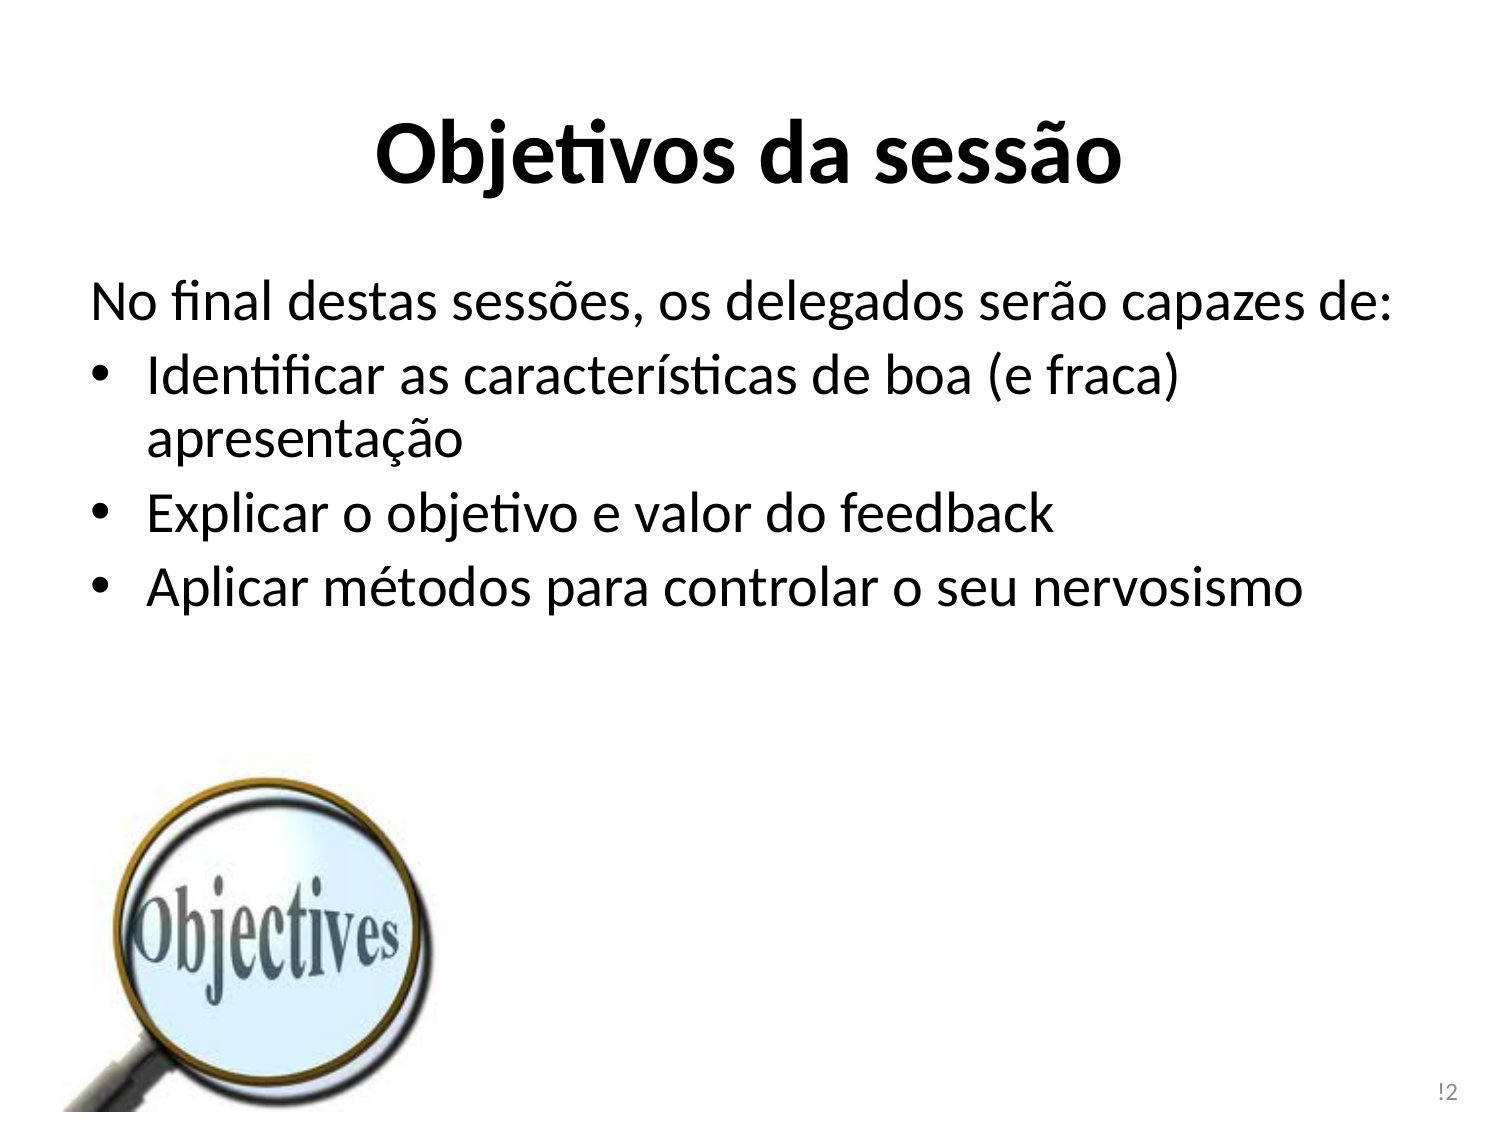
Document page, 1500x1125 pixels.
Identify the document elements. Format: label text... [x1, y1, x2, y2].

picture [0, 753, 539, 1112]
title Objetivos da sessão [74, 61, 1426, 233]
list No final destas sessões, os delegados serão capazes de: Identificar as características de boa (e fraca) apresentação Explicar o objetivo e valor do feedback Aplicar métodos para controlar o seu nervosismo [74, 262, 1426, 1006]
text_box !2 [1122, 1067, 1473, 1125]
